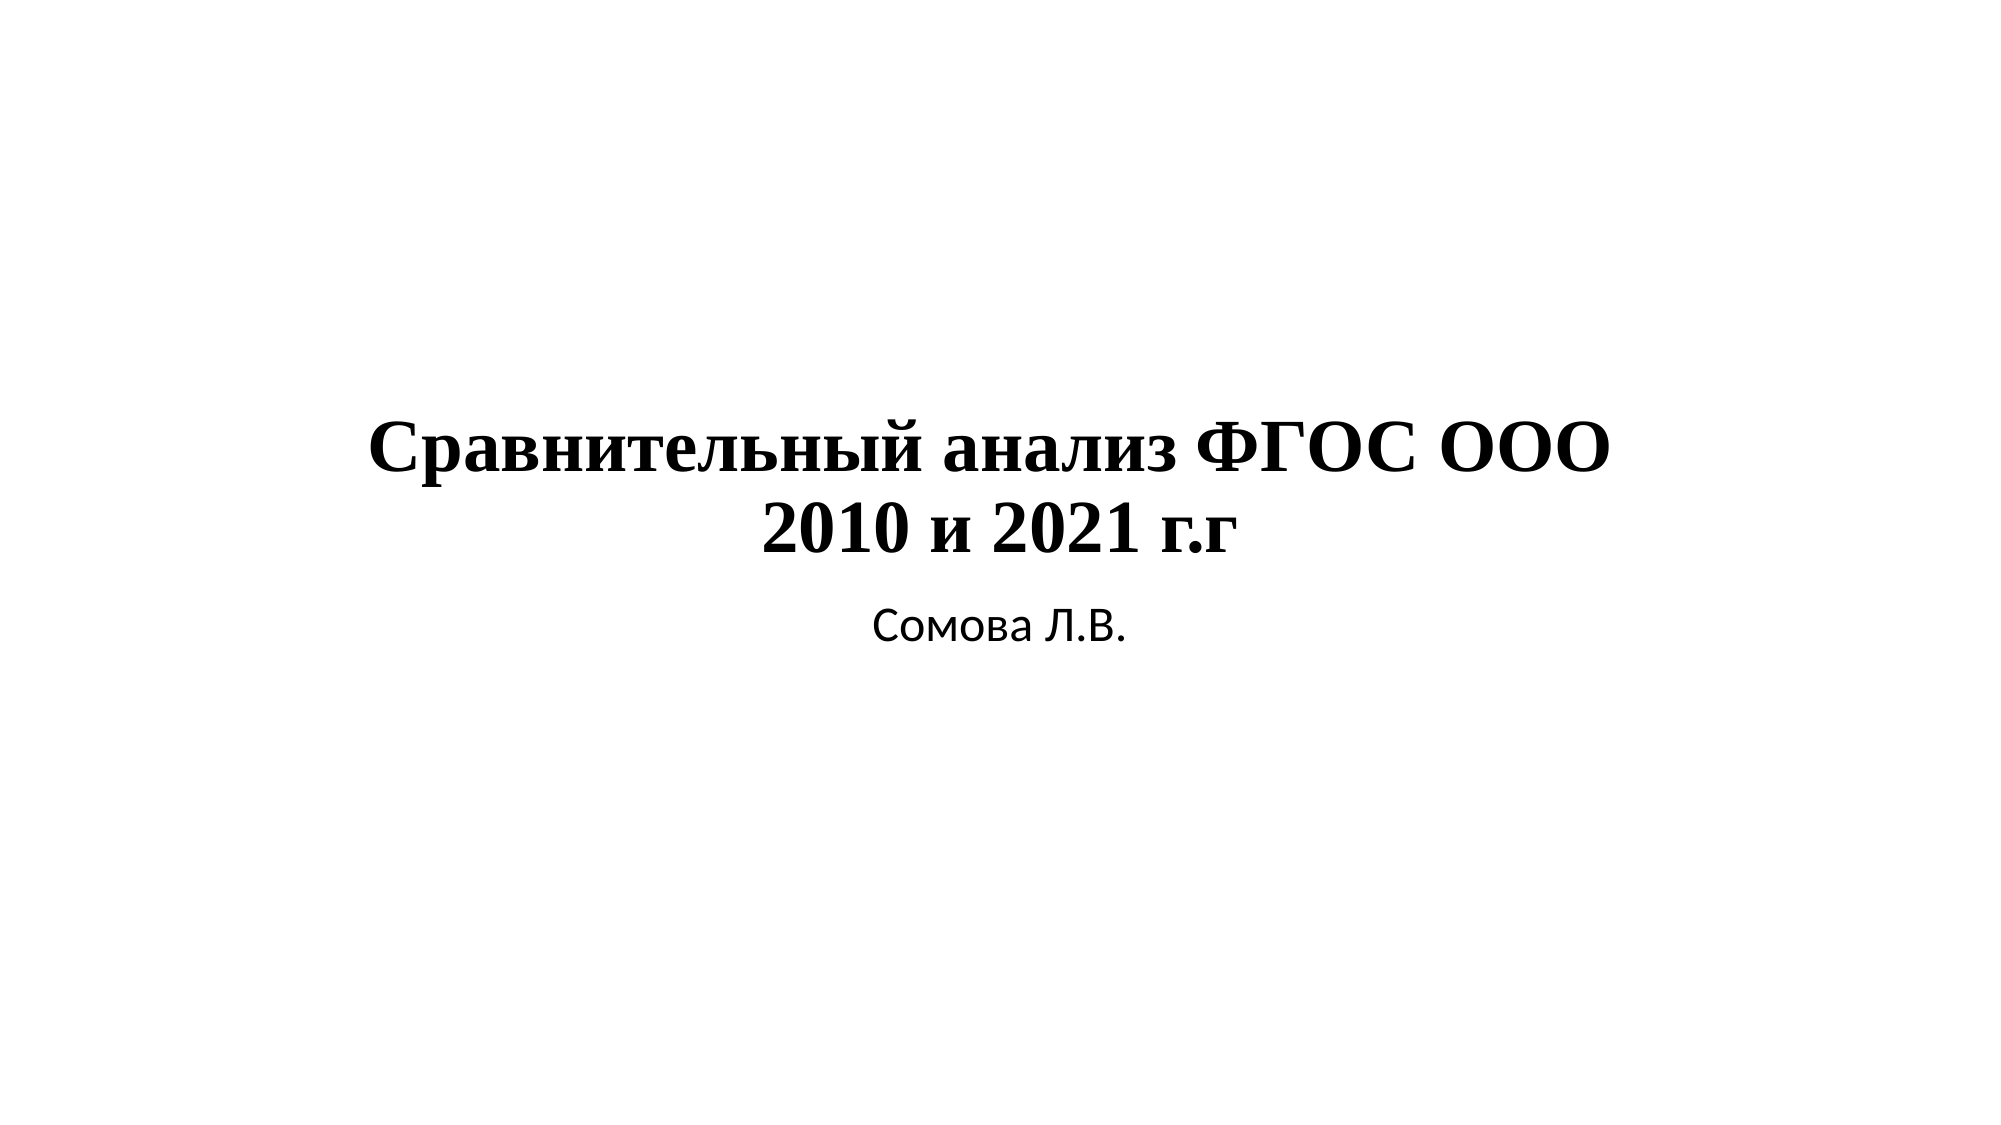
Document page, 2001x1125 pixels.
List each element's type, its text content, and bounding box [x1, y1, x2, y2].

title Сравнительный анализ ФГОС ООО 2010 и 2021 г.г [249, 184, 1750, 576]
subtitle Сомова Л.В. [249, 590, 1750, 863]
